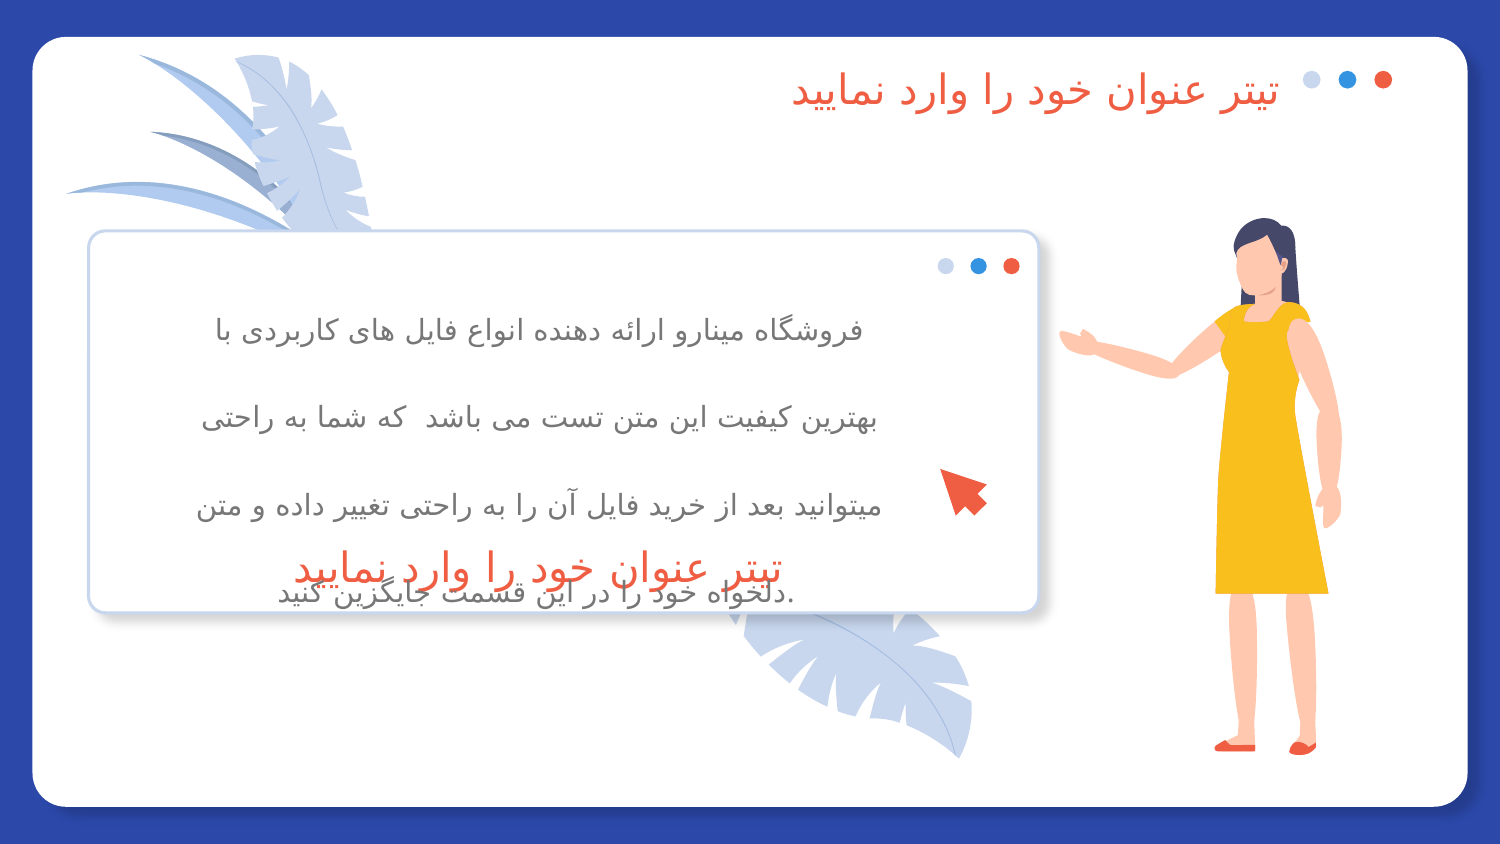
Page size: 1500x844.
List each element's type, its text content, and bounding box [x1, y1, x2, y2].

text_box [937, 257, 1020, 275]
text_box تیتر عنوان خود را وارد نمایید [752, 55, 1320, 121]
text_box فروشگاه مینارو ارائه دهنده انواع فایل های کاربردی با بهترین کیفیت این متن تست می باشد که شما به راحتی میتوانید بعد از خرید فایل آن را به راحتی تغییر داده و متن دلخواه خود را در این قسمت جایگزین کنید. [164, 251, 915, 616]
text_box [1053, 217, 1370, 756]
text_box [940, 468, 987, 516]
